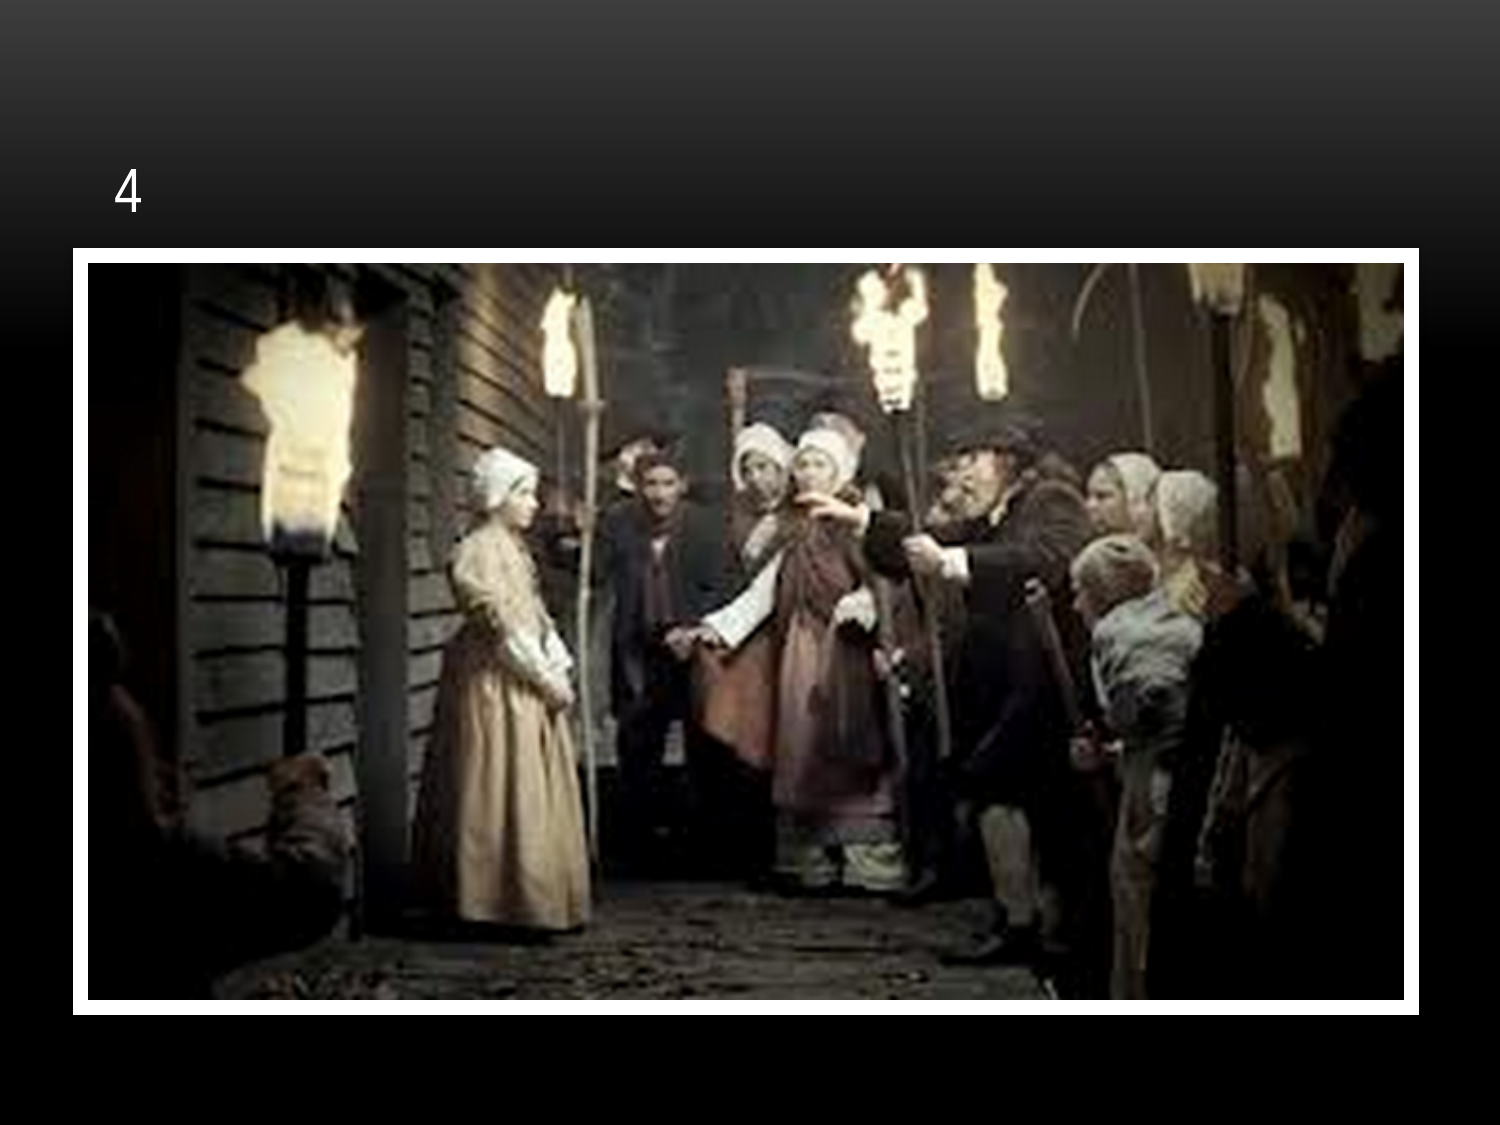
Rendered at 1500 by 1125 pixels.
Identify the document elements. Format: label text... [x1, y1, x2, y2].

title 4 [99, 45, 1400, 233]
picture [0, 0, 1500, 1125]
